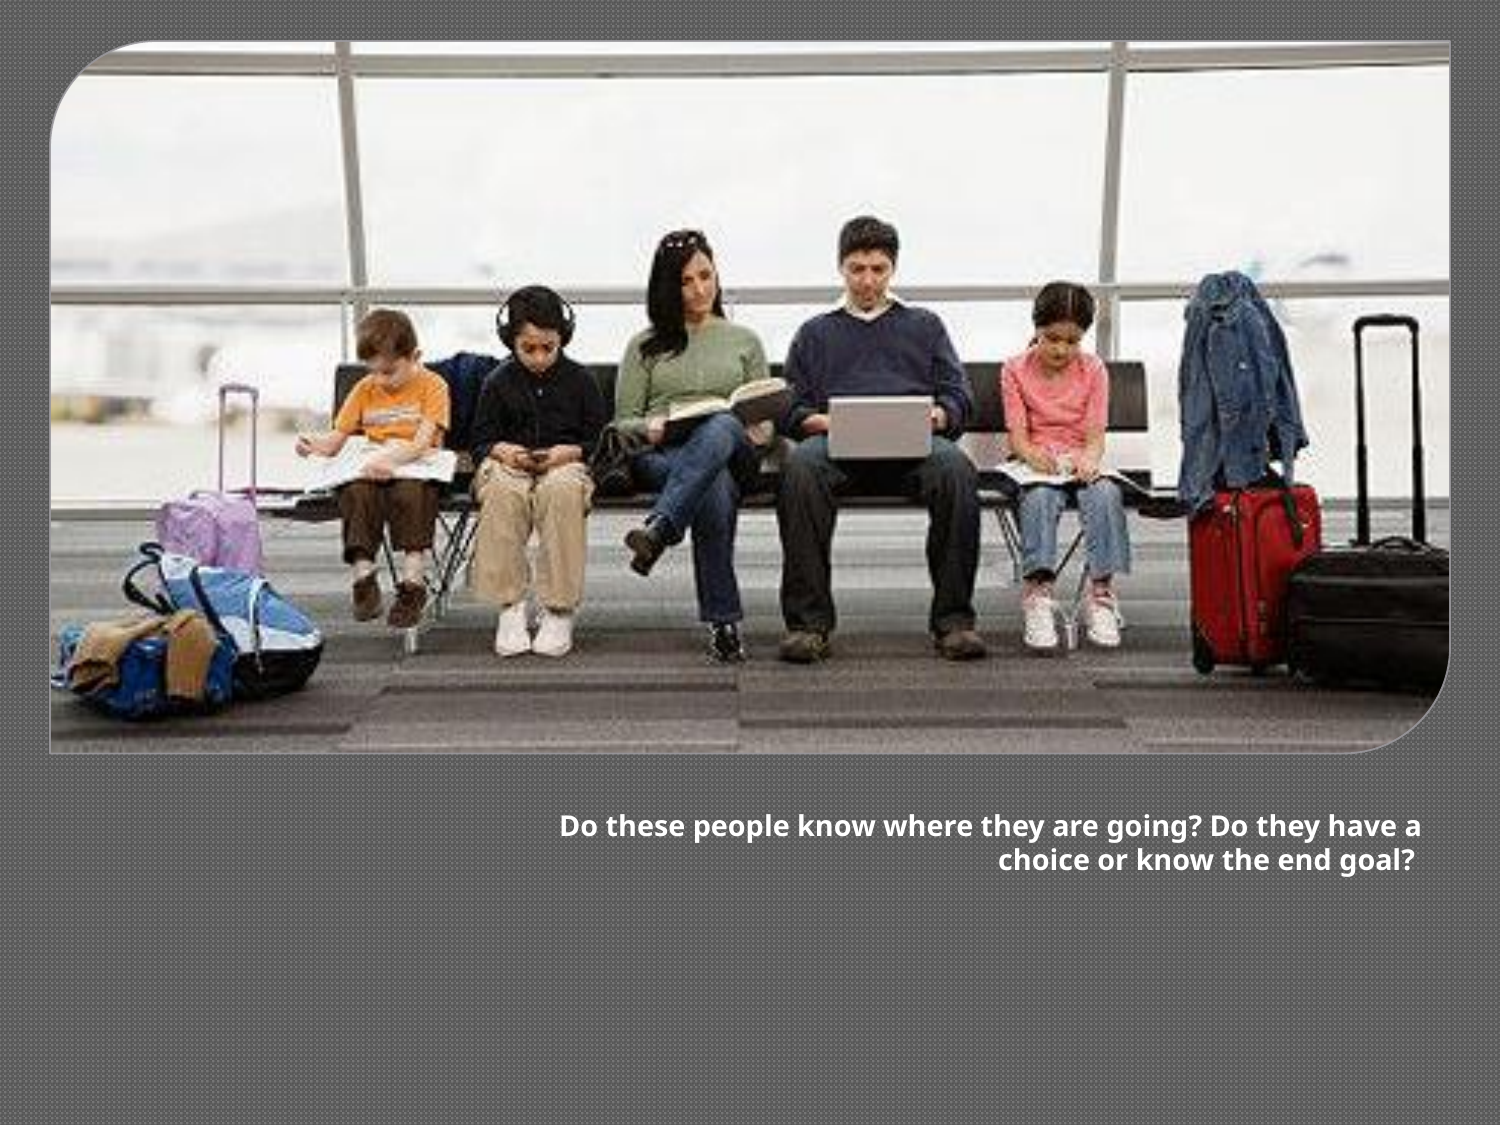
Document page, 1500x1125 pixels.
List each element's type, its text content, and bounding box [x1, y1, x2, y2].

picture [49, 40, 1451, 754]
title Do these people know where they are going? Do they have a choice or know the end goal? [537, 798, 1438, 884]
